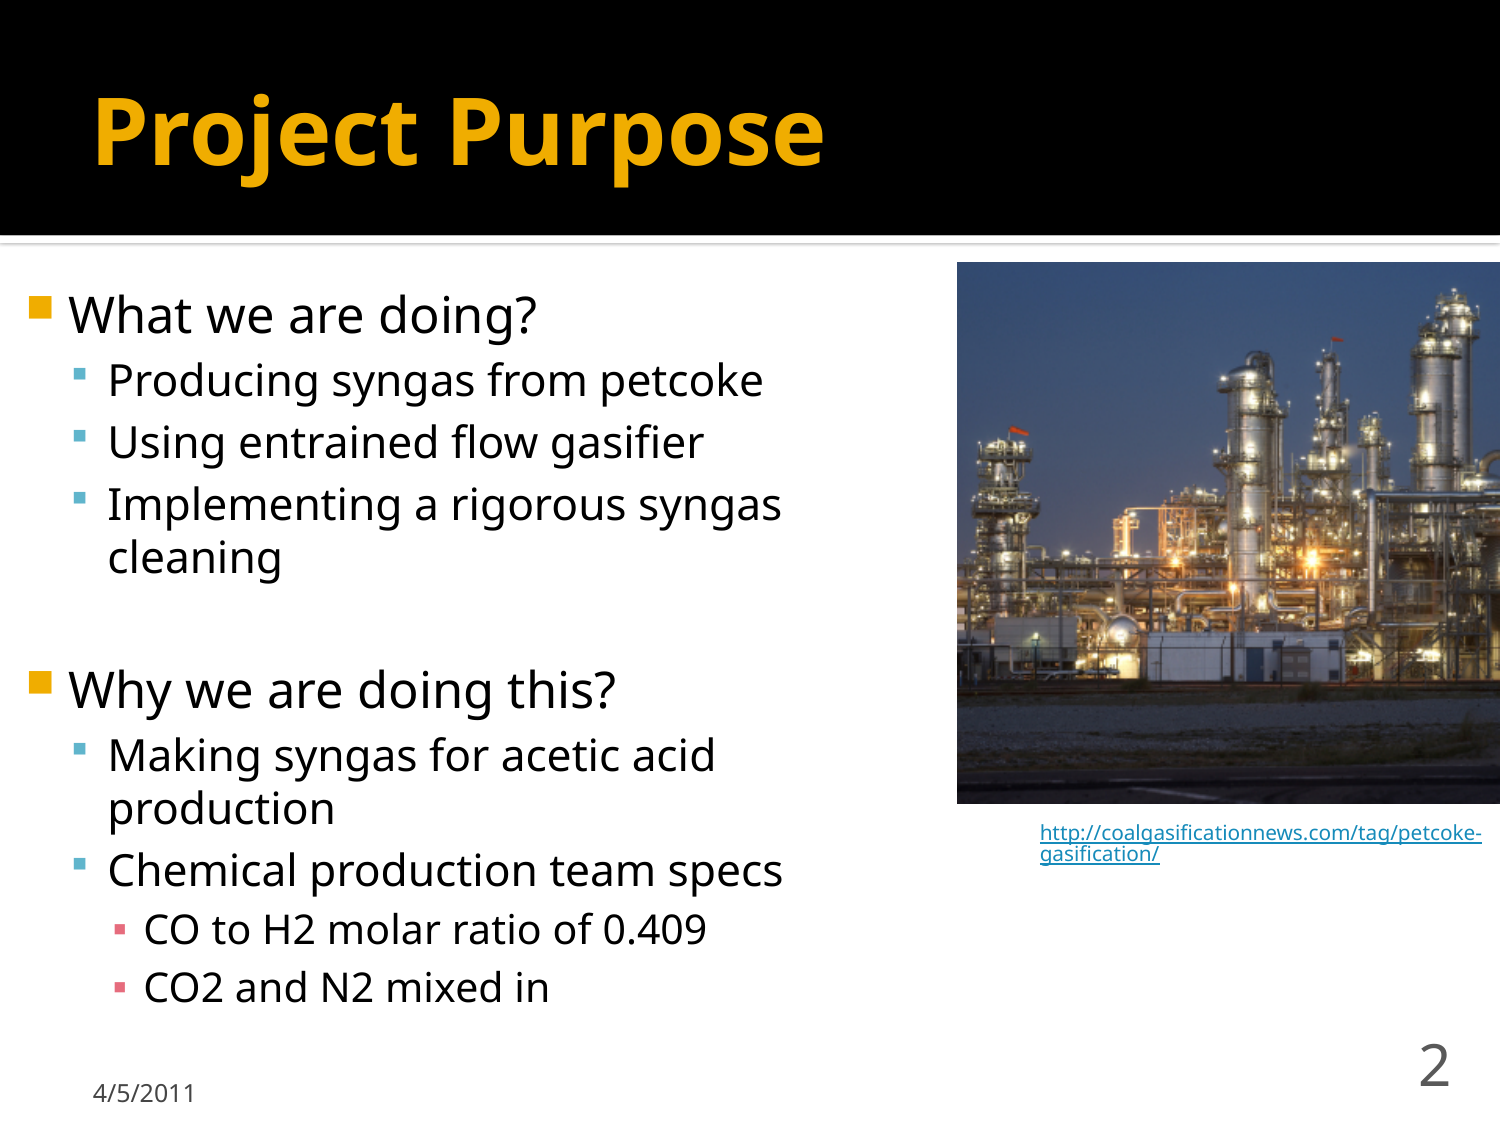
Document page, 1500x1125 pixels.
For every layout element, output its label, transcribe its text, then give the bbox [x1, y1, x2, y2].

slide_number 2 [1345, 1062, 1467, 1108]
title Project Purpose [75, 25, 1425, 231]
picture [957, 262, 1500, 804]
text_box http://coalgasificationnews.com/tag/petcoke-gasification/ [1025, 812, 1500, 856]
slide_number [75, 1062, 425, 1108]
list What we are doing? Producing syngas from petcoke Using entrained flow gasifier Implementing a rigorous syngas cleaning Why we are doing this? Making syngas for acetic acid production Chemical production team specs CO to H2 molar ratio of 0.409 CO2 and N2 mixed in [0, 267, 958, 1027]
